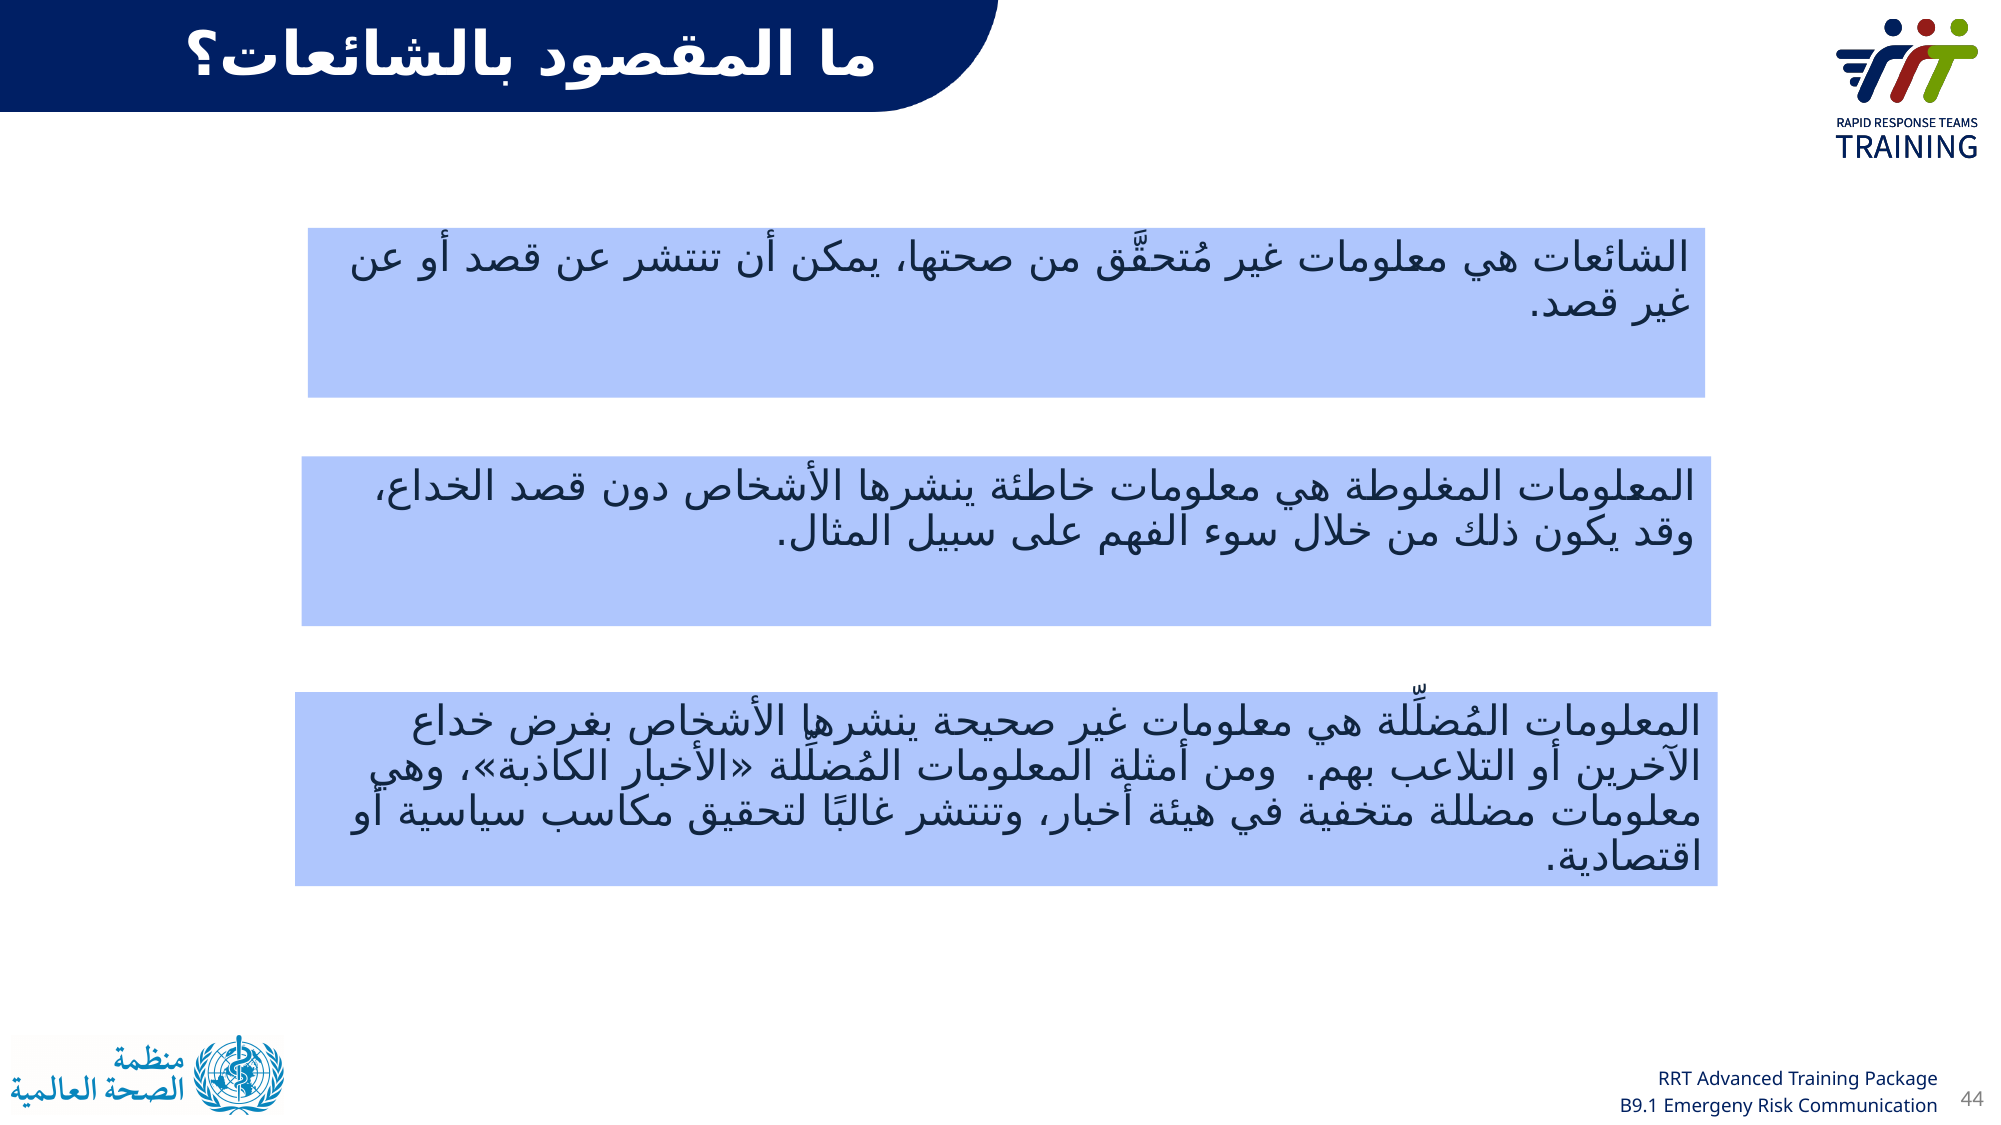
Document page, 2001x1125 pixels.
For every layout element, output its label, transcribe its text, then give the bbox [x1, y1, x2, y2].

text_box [307, 227, 1706, 398]
picture [11, 1035, 284, 1115]
picture [0, 0, 999, 112]
text_box ما المقصود بالشائعات؟ [22, 15, 887, 97]
picture [241, 1050, 247, 1059]
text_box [301, 456, 1712, 627]
picture [1835, 19, 1978, 167]
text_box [294, 691, 1719, 887]
